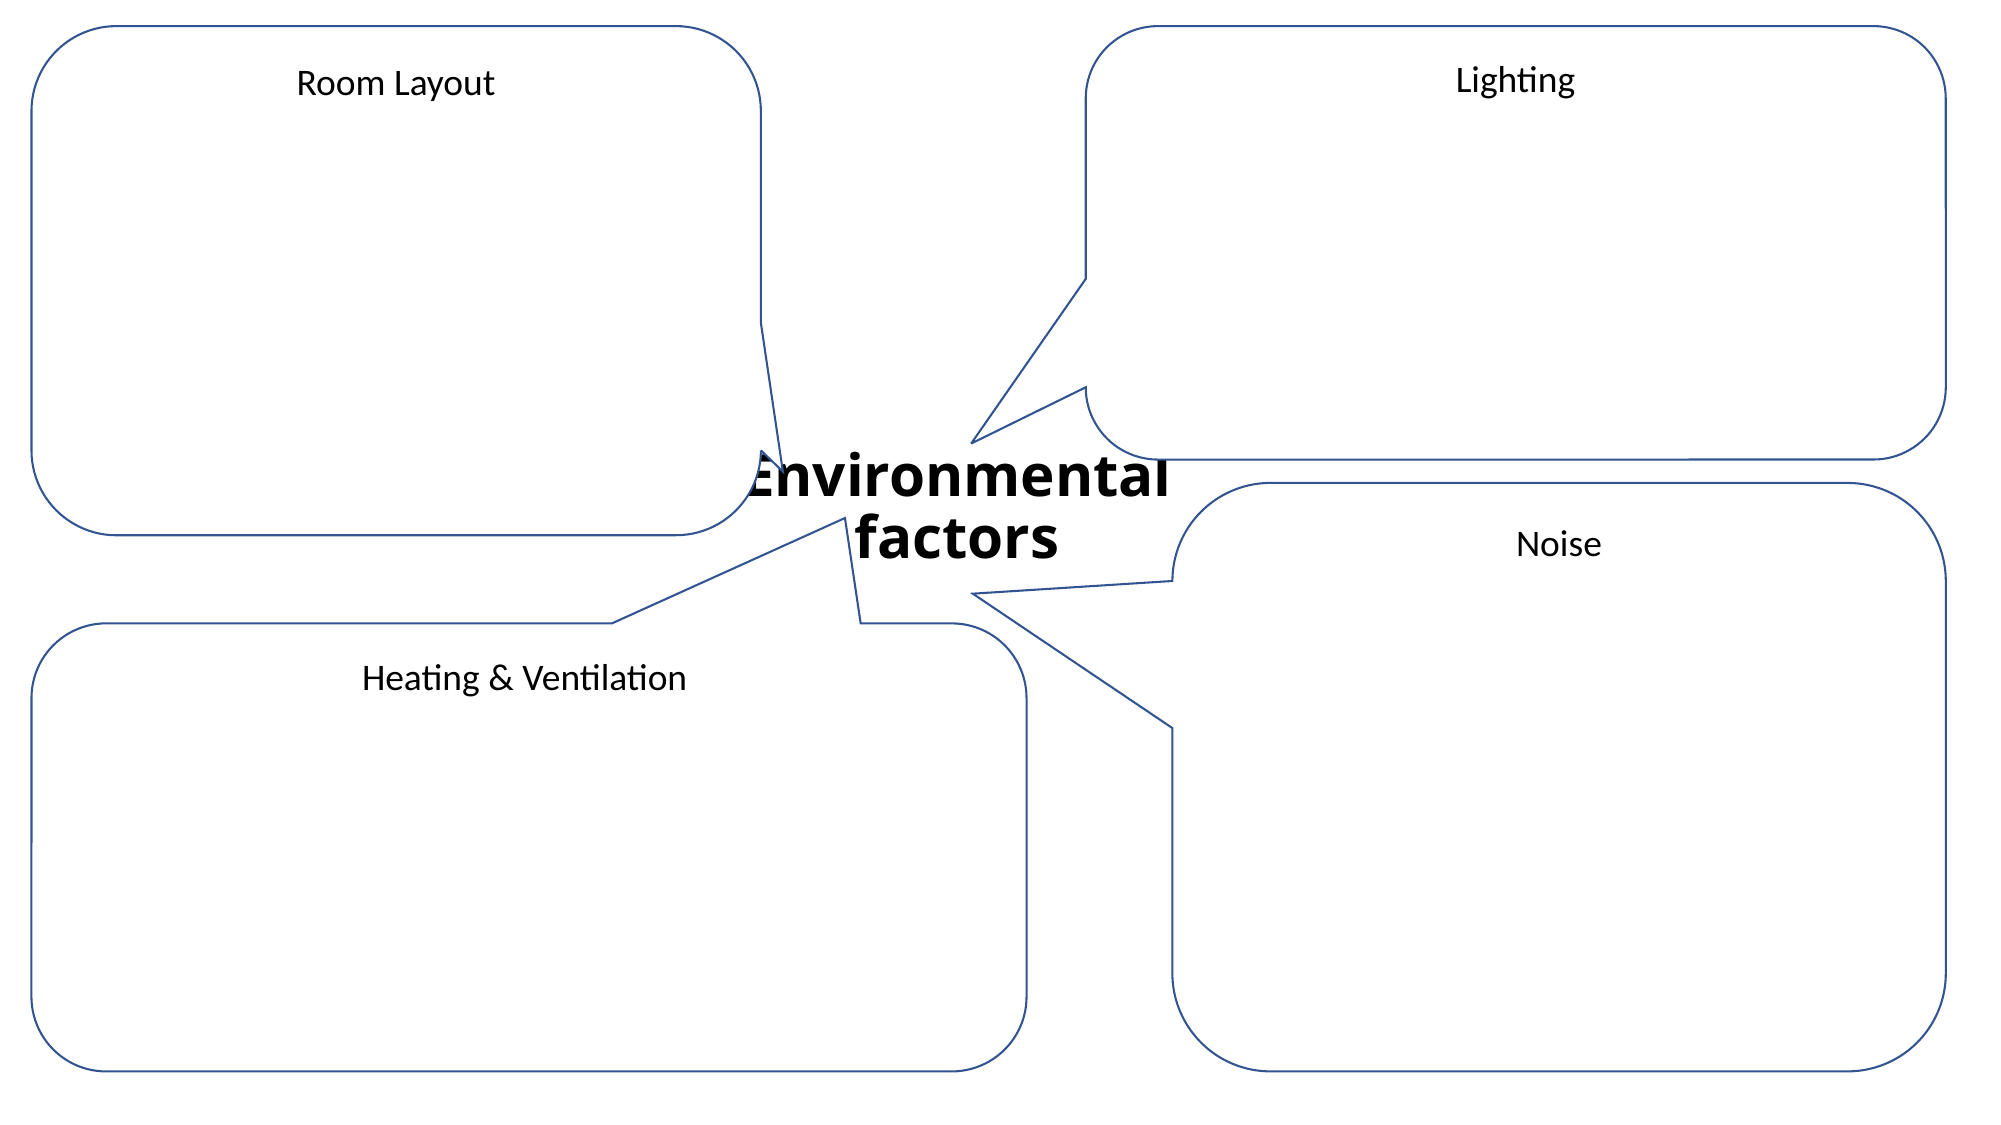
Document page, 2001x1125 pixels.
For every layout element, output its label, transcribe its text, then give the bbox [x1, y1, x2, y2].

text_box Noise [969, 481, 1947, 1073]
text_box Heating & Ventilation [30, 516, 1028, 1073]
text_box Lighting [970, 25, 1947, 461]
text_box Environmental factors [722, 438, 1192, 592]
text_box Room Layout [30, 25, 785, 537]
